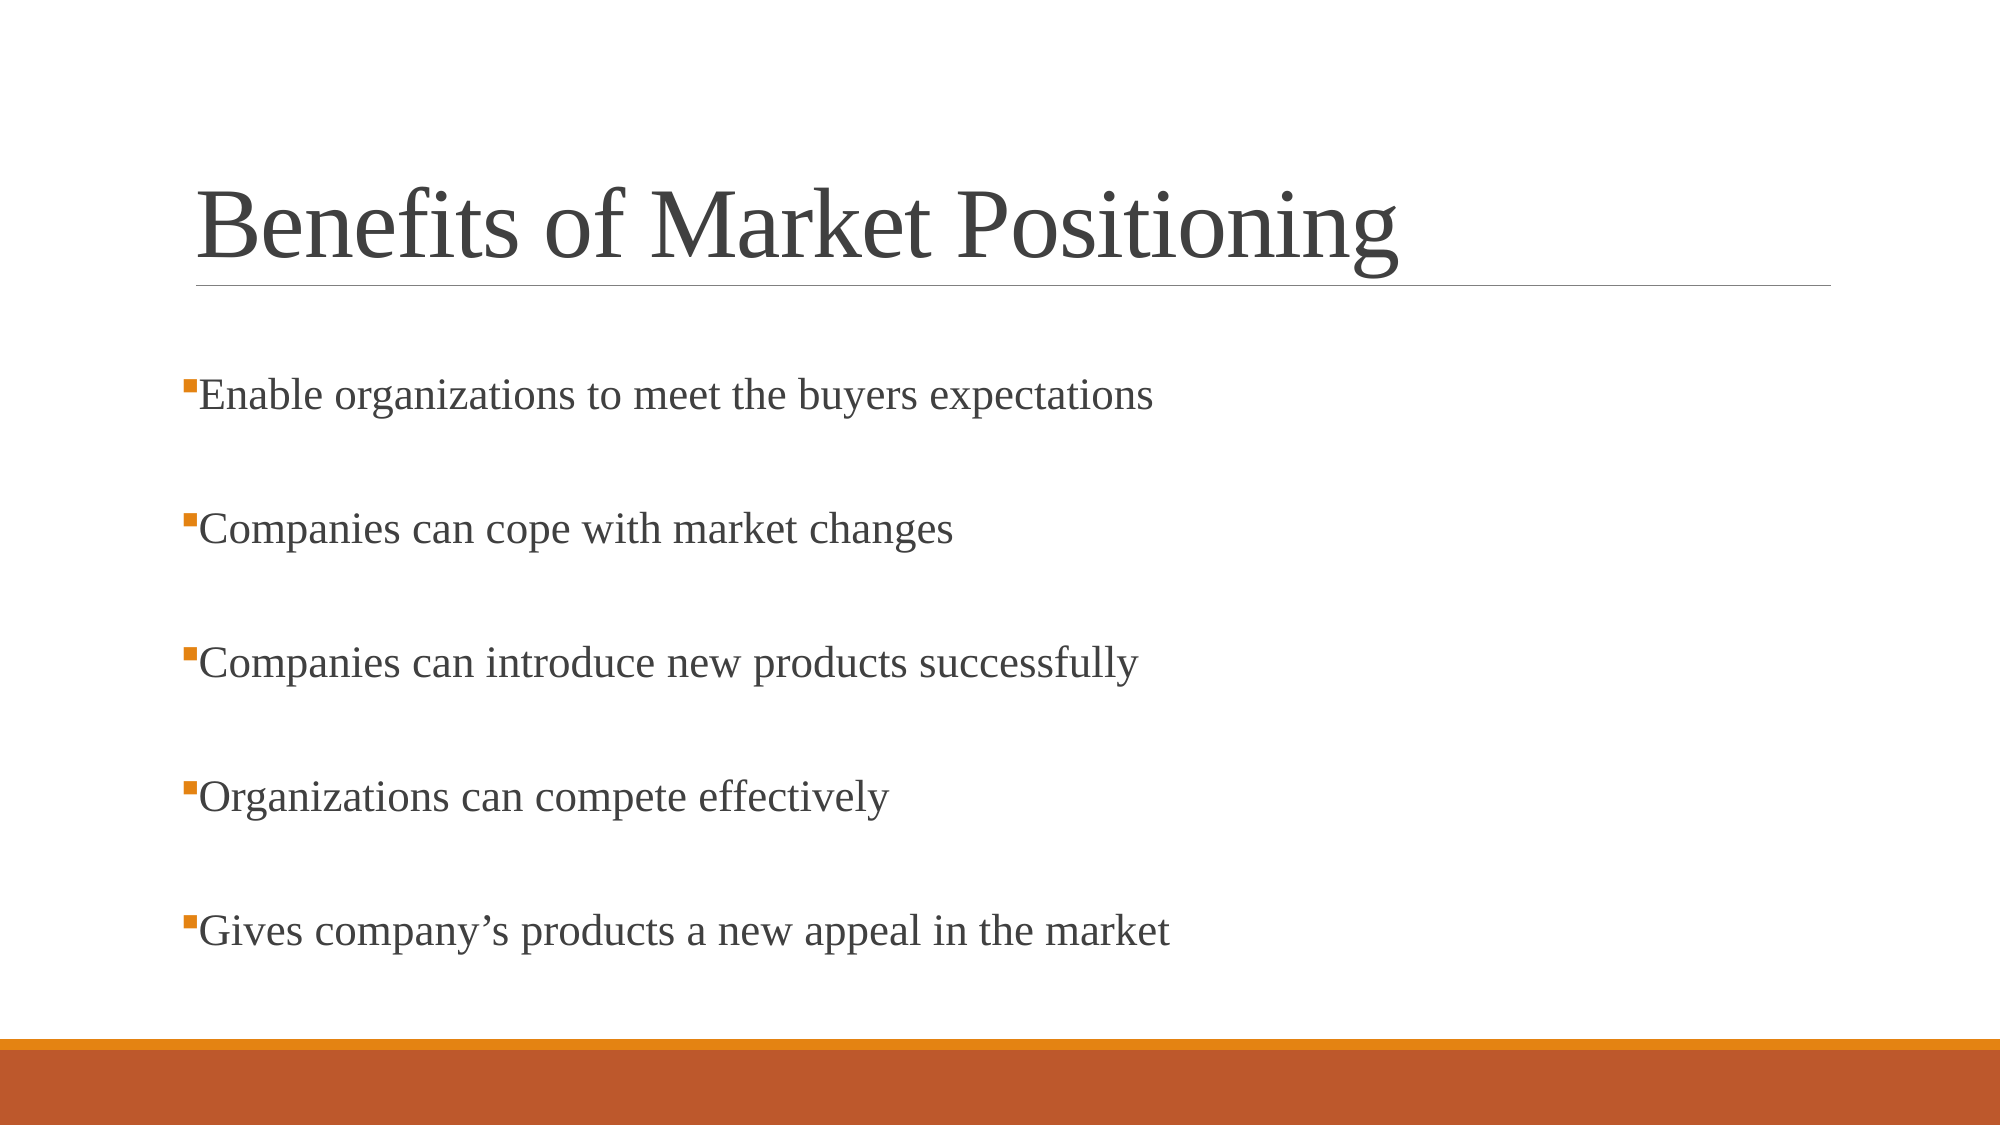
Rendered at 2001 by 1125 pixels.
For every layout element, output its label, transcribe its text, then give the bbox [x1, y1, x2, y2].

list Enable organizations to meet the buyers expectations Companies can cope with market changes Companies can introduce new products successfully Organizations can compete effectively Gives company’s products a new appeal in the market [180, 302, 1830, 963]
title Benefits of Market Positioning [180, 47, 1830, 285]
